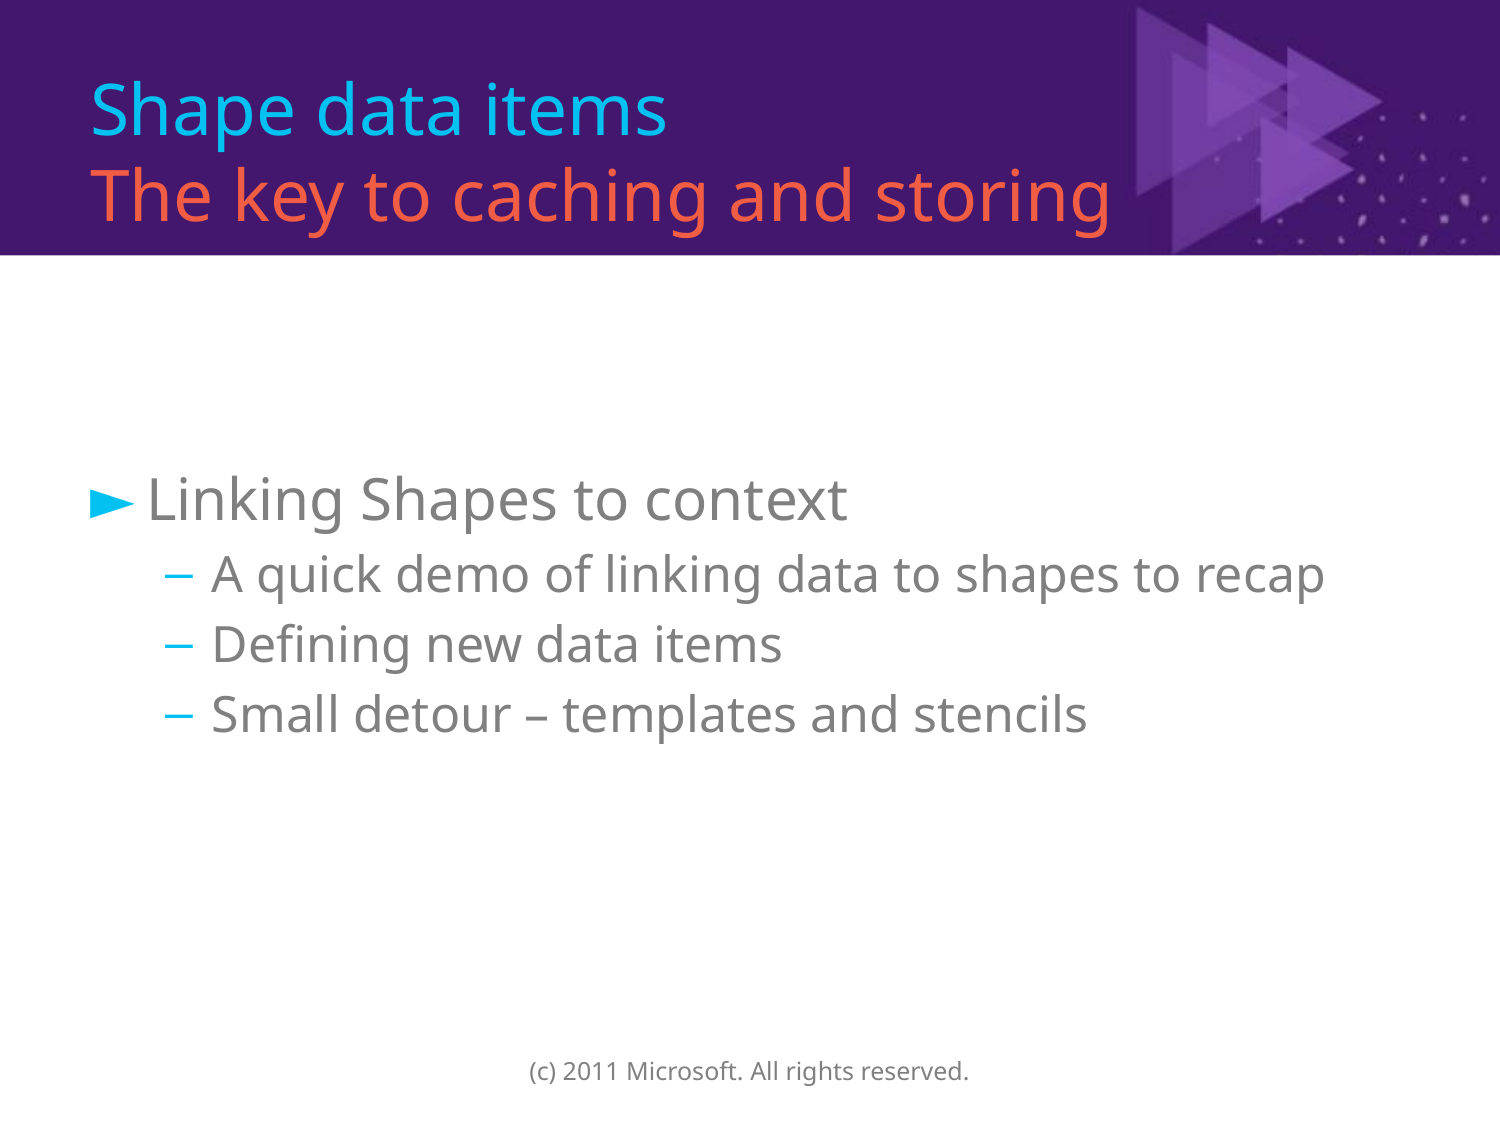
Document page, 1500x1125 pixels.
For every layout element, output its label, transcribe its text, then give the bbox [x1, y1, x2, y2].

footer (c) 2011 Microsoft. All rights reserved. [512, 1042, 988, 1103]
picture [0, 0, 1500, 255]
list Linking Shapes to context A quick demo of linking data to shapes to recap Defining new data items Small detour – templates and stencils [75, 373, 1425, 1005]
title Shape data items The key to caching and storing [75, 56, 1425, 244]
